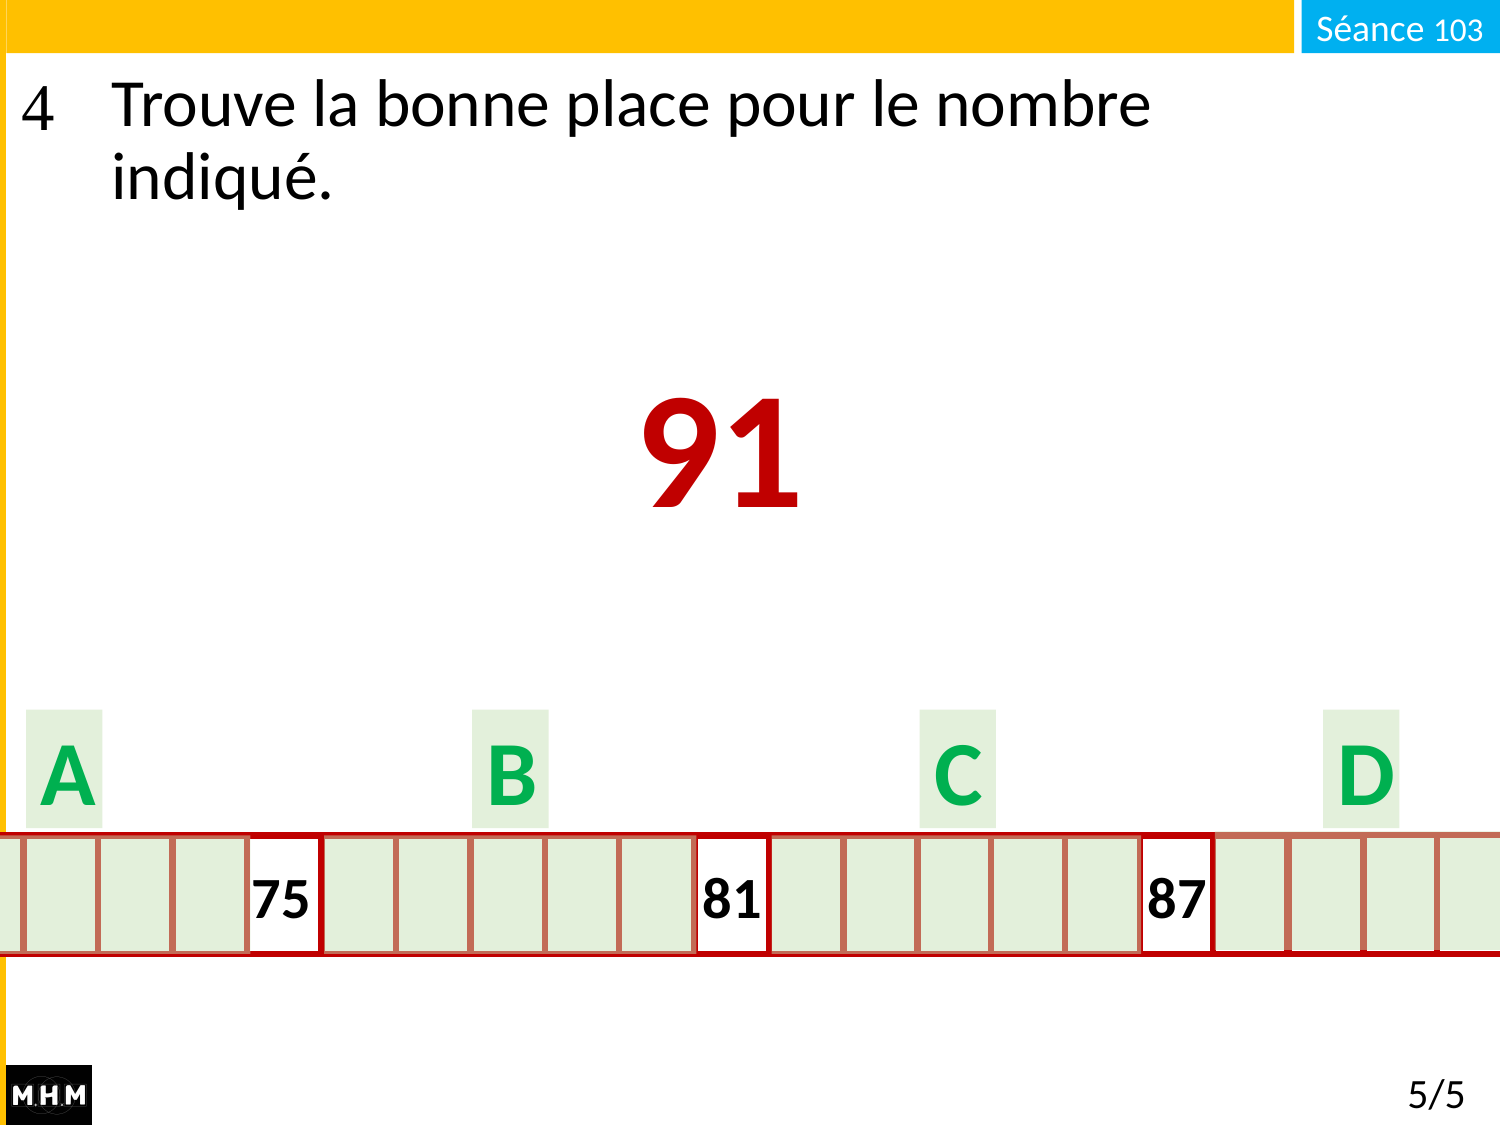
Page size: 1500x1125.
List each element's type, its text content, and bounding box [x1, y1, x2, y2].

title Trouve la bonne place pour le nombre indiqué. [96, 60, 1391, 223]
text_box 11 [1437, 951, 1500, 955]
text_box C [919, 709, 997, 829]
text_box [1214, 830, 1500, 951]
list 5/5 [1373, 1064, 1500, 1125]
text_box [0, 835, 1437, 955]
text_box B [471, 709, 550, 829]
text_box A [25, 709, 103, 829]
picture [6, 1065, 92, 1125]
text_box D [1322, 709, 1400, 829]
text_box 91 [610, 333, 829, 549]
